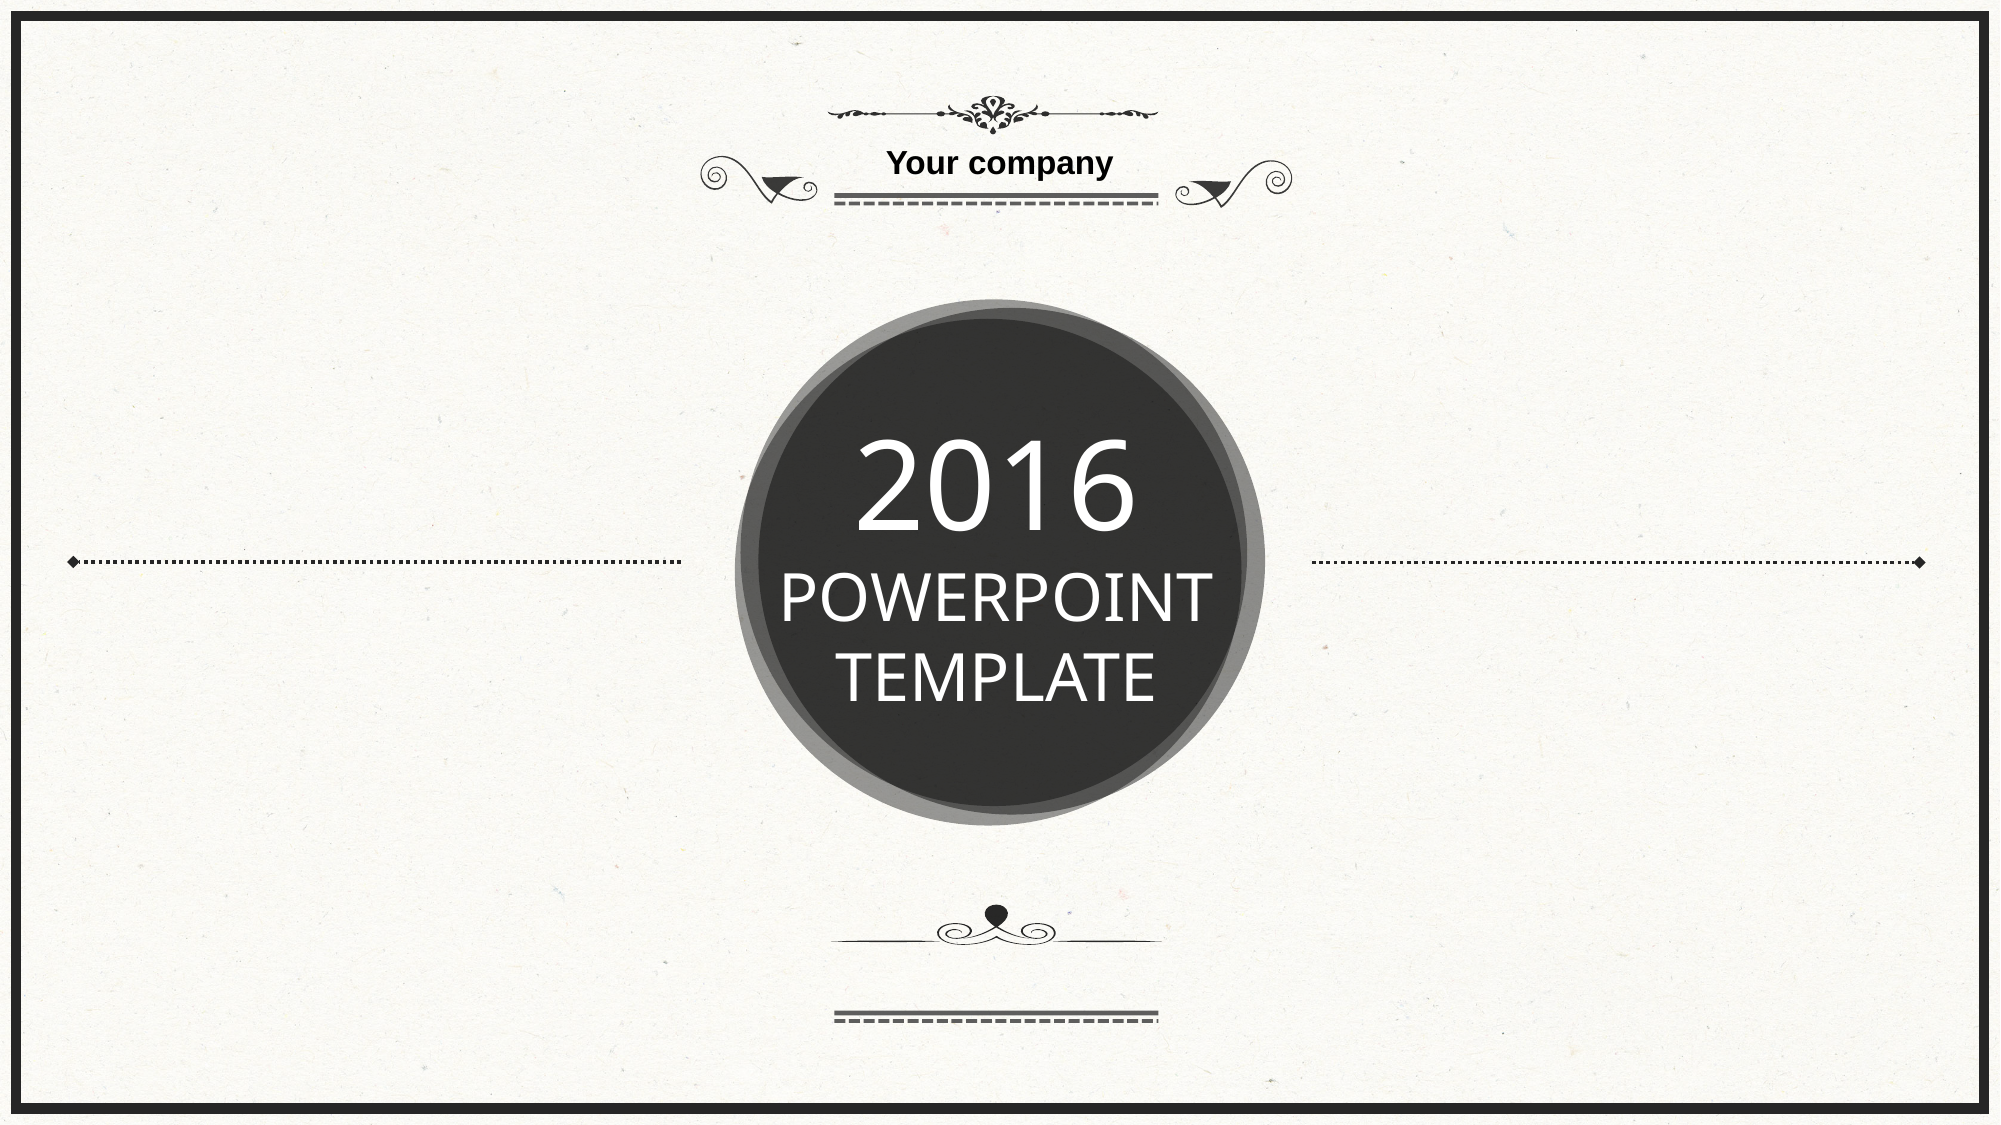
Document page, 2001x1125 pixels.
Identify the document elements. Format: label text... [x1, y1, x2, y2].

text_box [15, 15, 1985, 1109]
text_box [834, 195, 1159, 204]
text_box [700, 155, 818, 204]
text_box Your company [857, 134, 1143, 189]
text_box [830, 901, 1162, 948]
text_box [1175, 160, 1293, 208]
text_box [834, 1012, 1159, 1021]
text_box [734, 299, 1266, 826]
